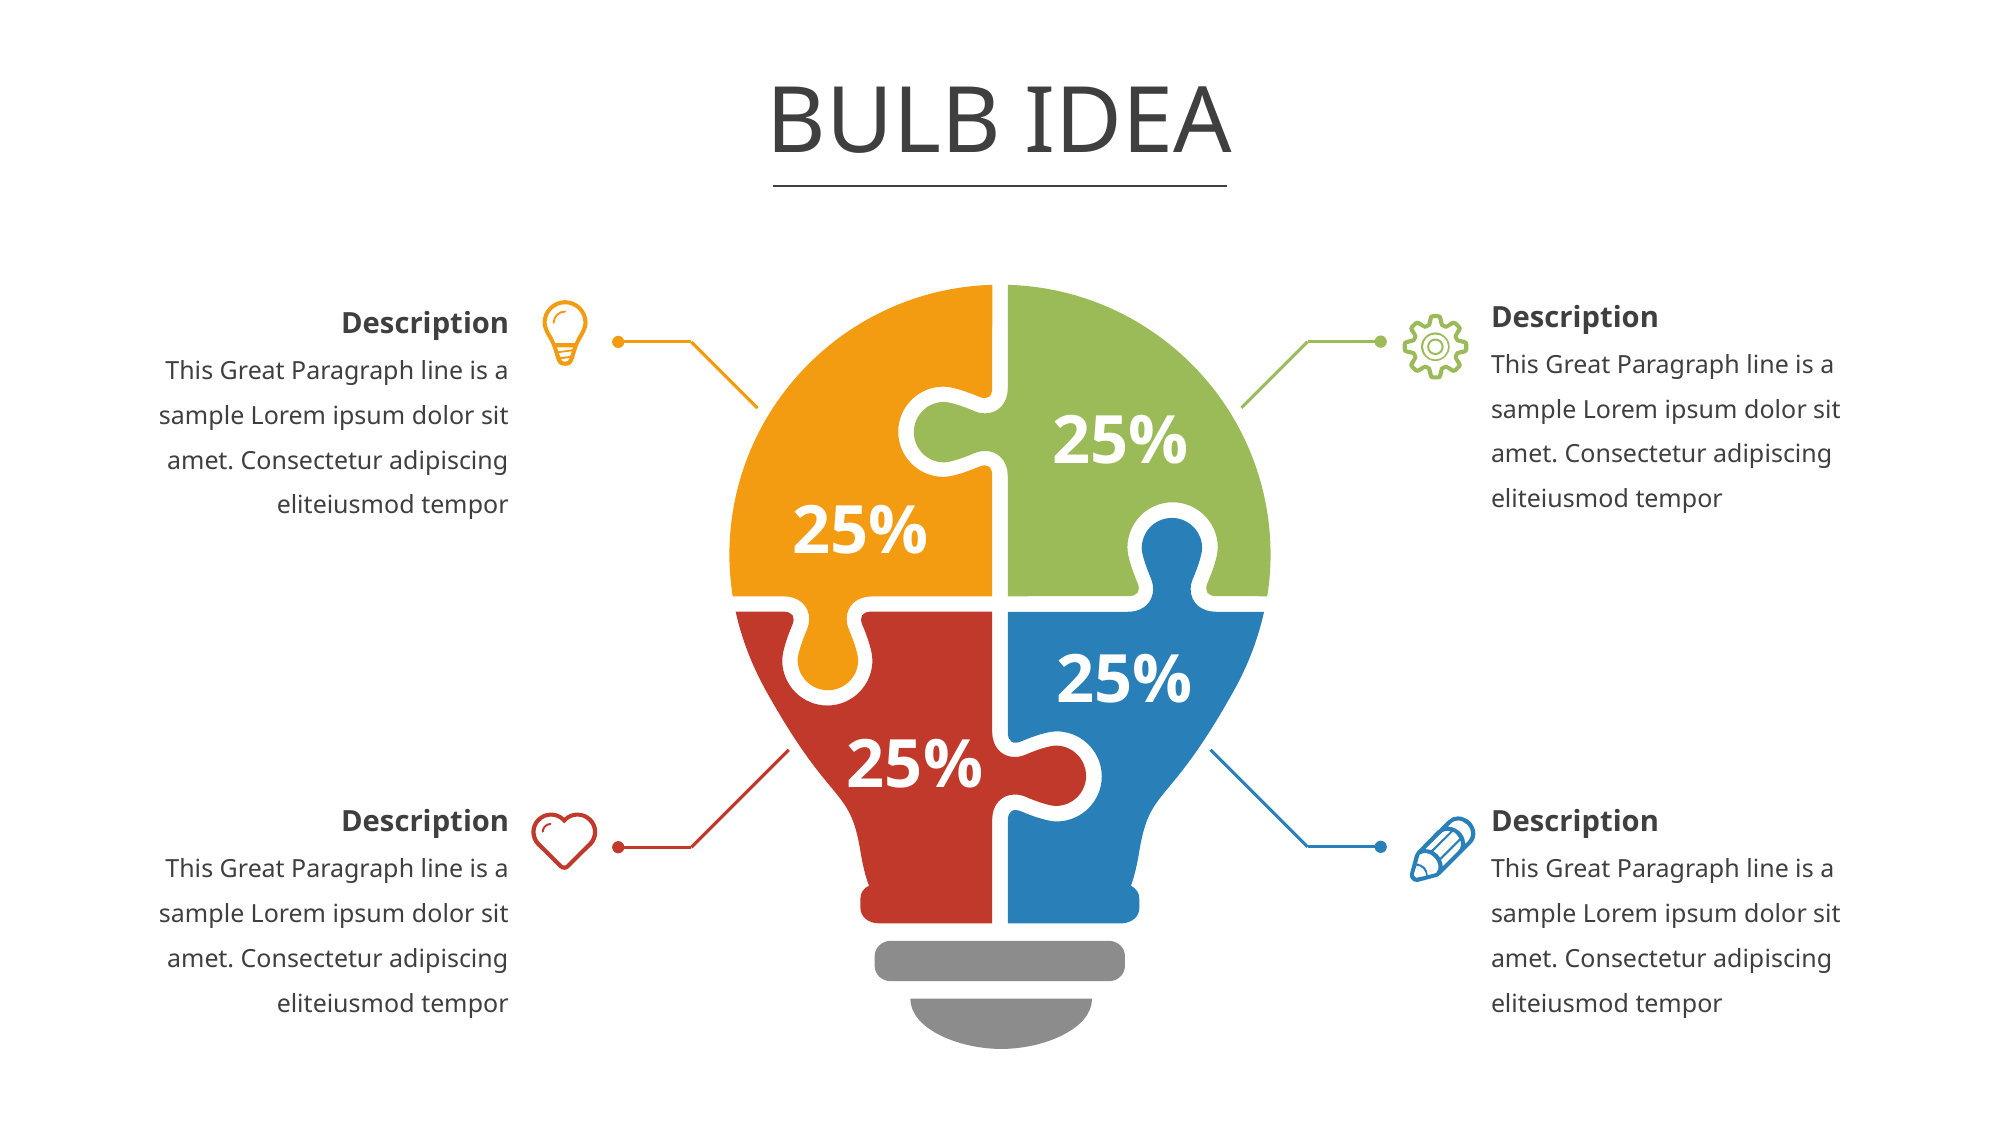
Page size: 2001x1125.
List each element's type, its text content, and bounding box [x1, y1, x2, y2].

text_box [1210, 749, 1381, 847]
text_box Description [93, 296, 524, 347]
text_box 25% [1037, 389, 1205, 485]
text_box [1402, 314, 1469, 380]
text_box [913, 284, 1271, 597]
text_box This Great Paragraph line is a sample Lorem ipsum dolor sit amet. Consectetur adipiscing eliteiusmod tempor [1476, 325, 1919, 521]
text_box [1007, 517, 1265, 924]
text_box [729, 284, 993, 691]
text_box This Great Paragraph line is a sample Lorem ipsum dolor sit amet. Consectetur adipiscing eliteiusmod tempor [122, 830, 524, 1025]
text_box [1241, 341, 1381, 408]
text_box [999, 745, 1087, 806]
text_box Description [93, 795, 524, 845]
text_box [542, 300, 588, 366]
text_box This Great Paragraph line is a sample Lorem ipsum dolor sit amet. Consectetur adipiscing eliteiusmod tempor [1476, 830, 1919, 1025]
text_box Description [1476, 290, 1908, 325]
title BULB IDEA [137, 59, 1863, 186]
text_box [618, 341, 758, 409]
text_box 25% [1041, 628, 1209, 724]
text_box [1409, 816, 1476, 882]
text_box [874, 940, 1125, 982]
text_box [910, 998, 1093, 1049]
text_box Description [1476, 795, 1908, 830]
text_box 25% [831, 713, 999, 809]
text_box This Great Paragraph line is a sample Lorem ipsum dolor sit amet. Consectetur adipiscing eliteiusmod tempor [122, 332, 524, 527]
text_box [618, 749, 789, 848]
text_box [735, 611, 993, 788]
text_box 25% [777, 479, 945, 575]
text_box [529, 810, 600, 871]
text_box [847, 809, 995, 924]
